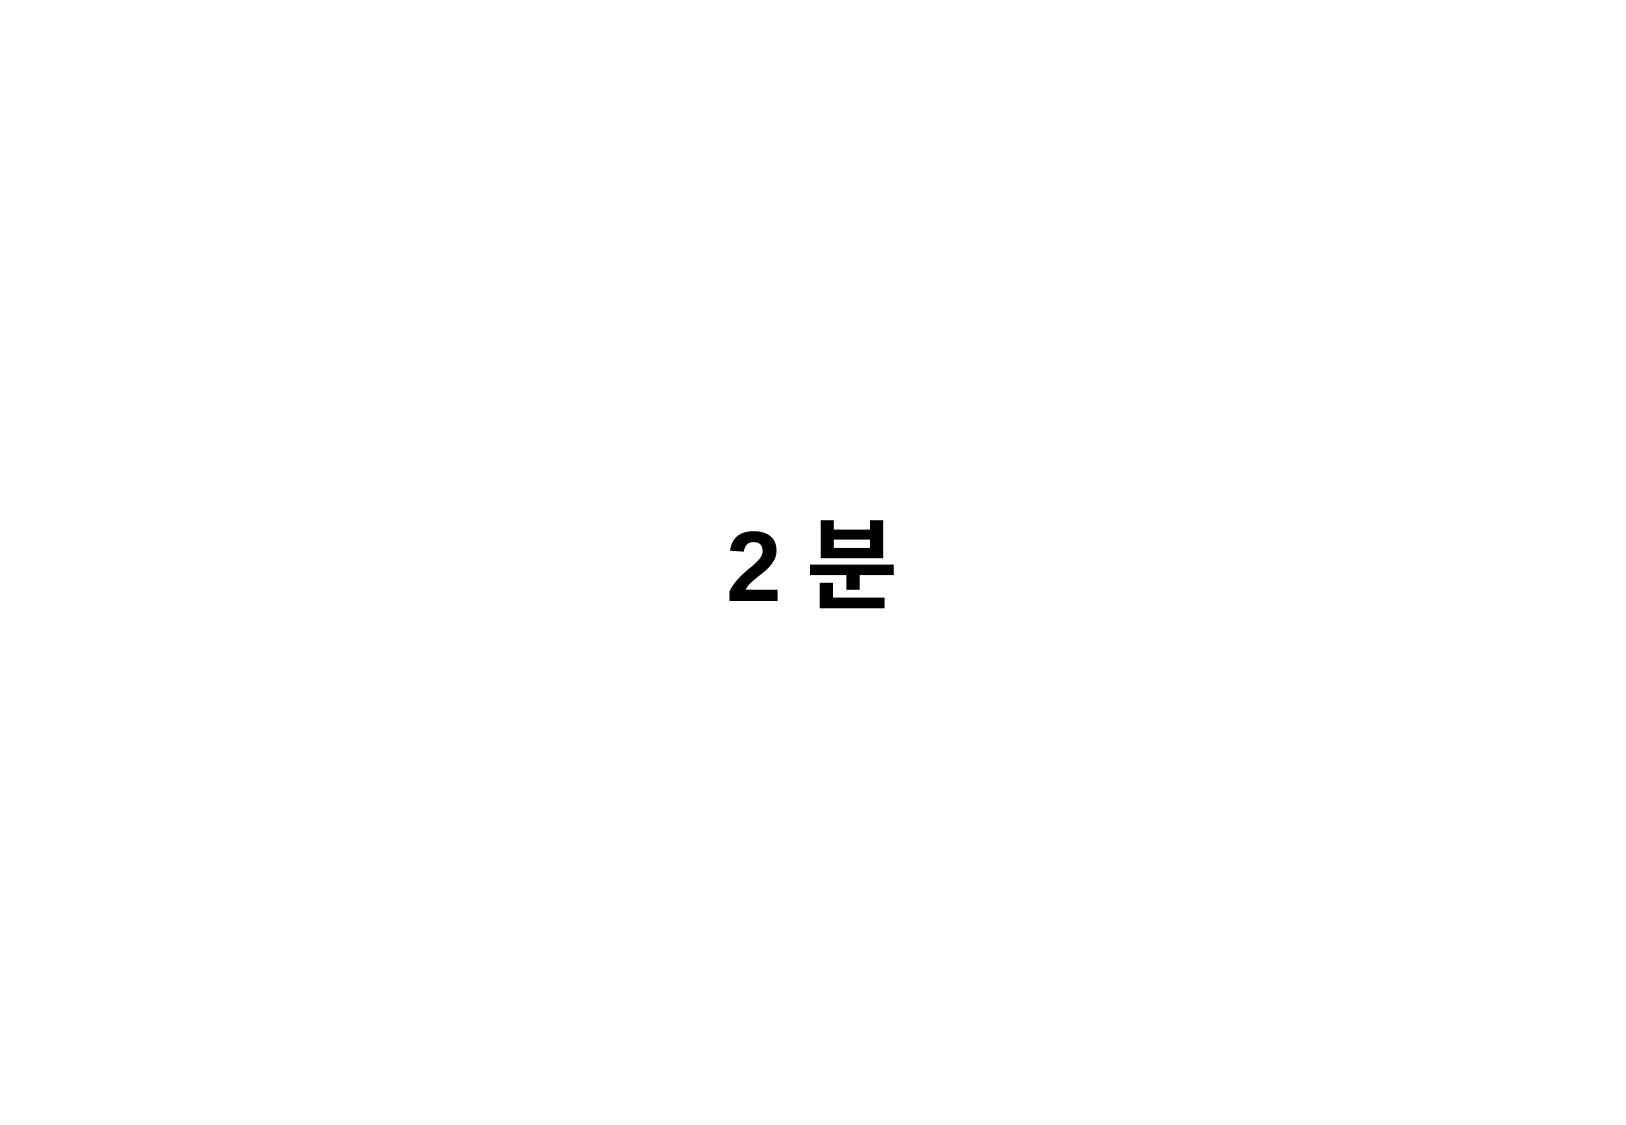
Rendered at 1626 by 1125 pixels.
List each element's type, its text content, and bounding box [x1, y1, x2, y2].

text_box 2분 [200, 494, 1425, 629]
